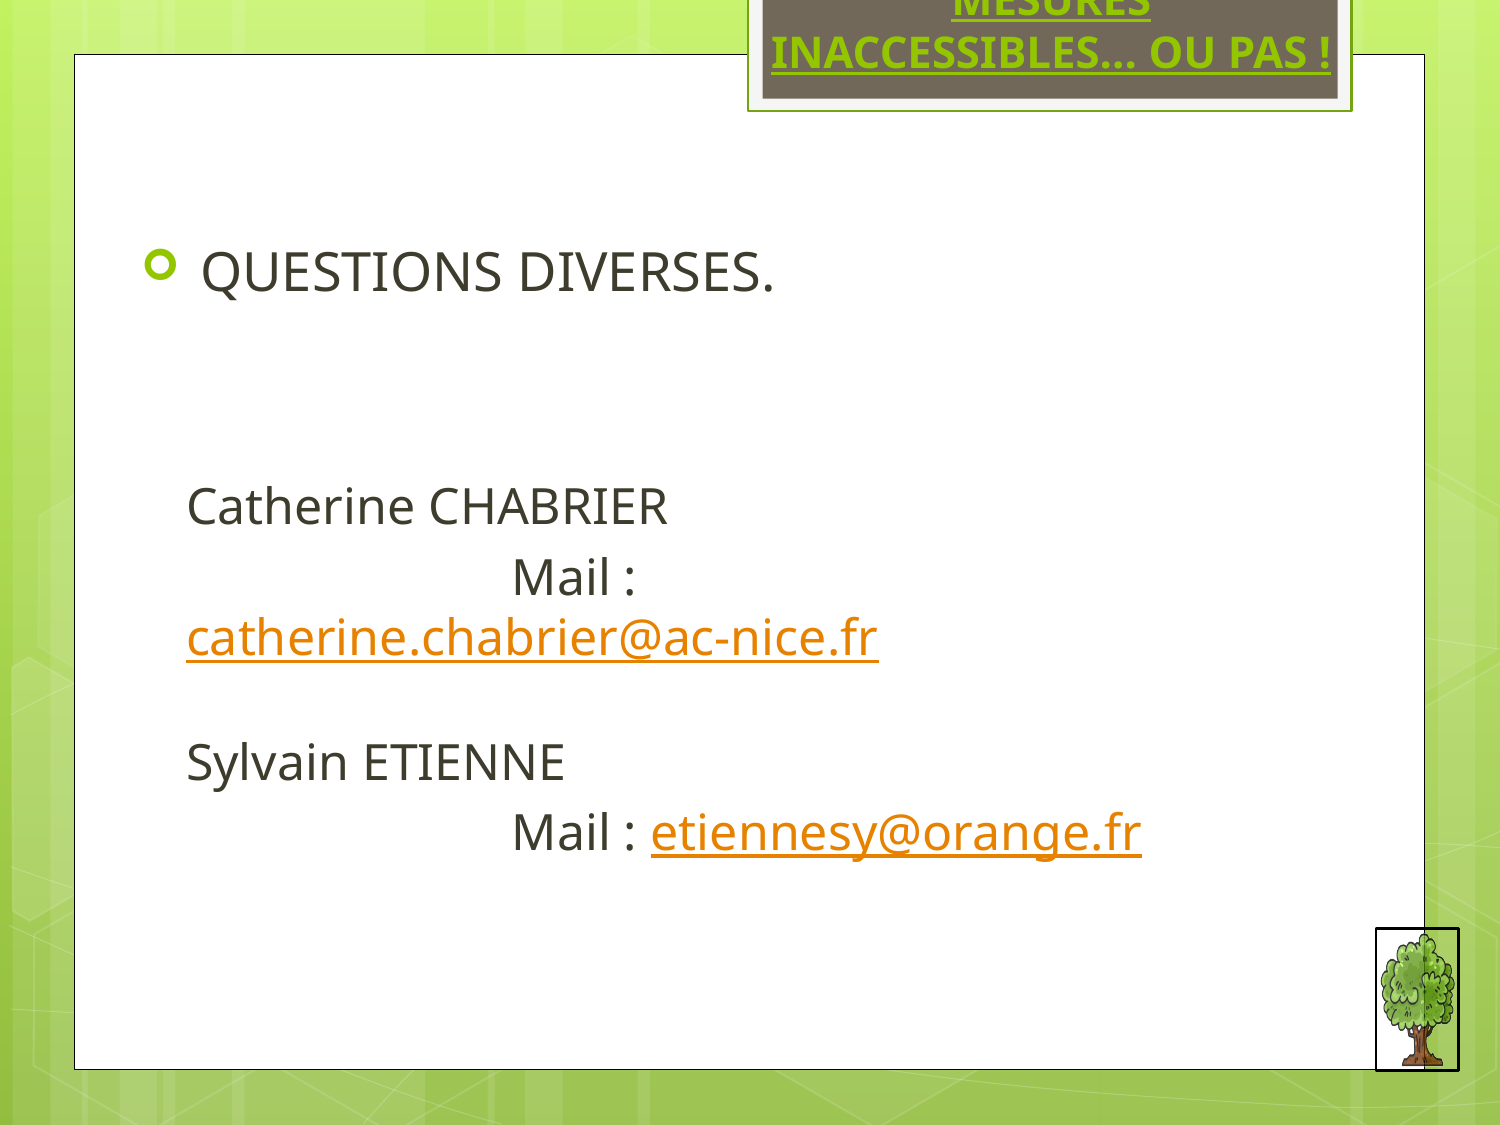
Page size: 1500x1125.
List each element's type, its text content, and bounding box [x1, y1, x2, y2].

text_box [1375, 927, 1460, 1072]
list Questions diverses. Catherine CHABRIER Mail : catherine.chabrier@ac-nice.fr Sylvain ETIENNE Mail : etiennesy@orange.fr [114, 229, 1345, 941]
title Mesures inaccessibles… ou pas ! [750, 0, 1353, 85]
